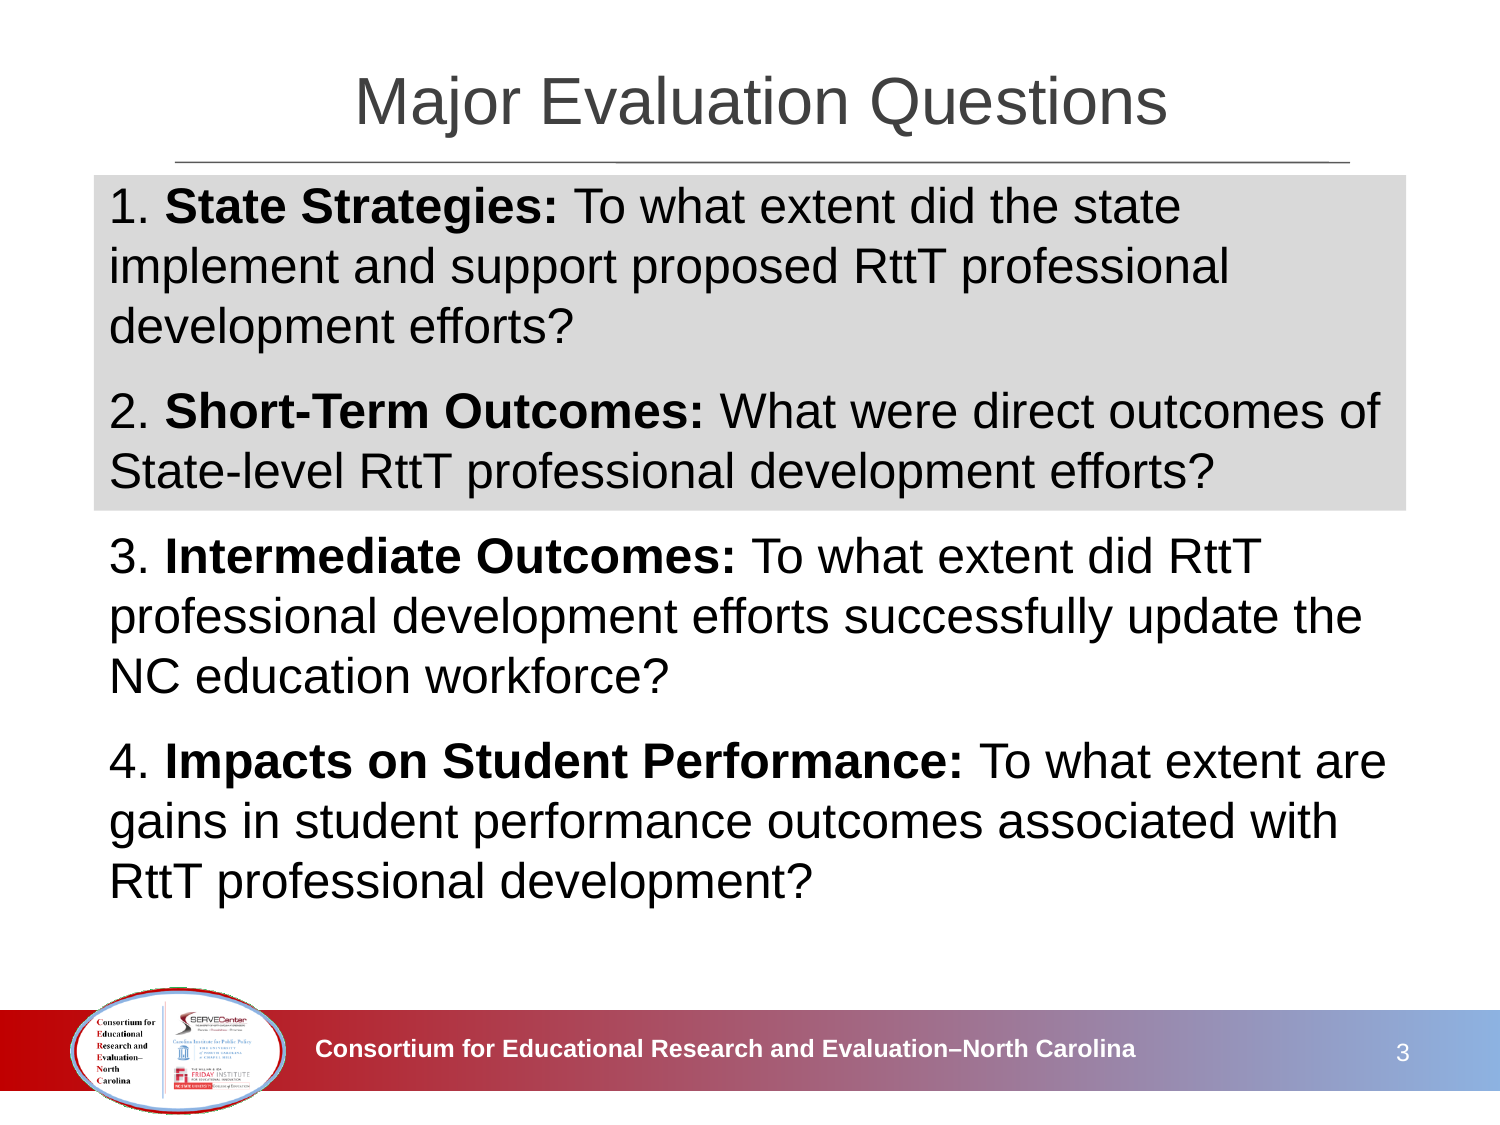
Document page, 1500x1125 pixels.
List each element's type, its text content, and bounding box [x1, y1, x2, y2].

title Major Evaluation Questions [174, 44, 1351, 151]
picture [70, 986, 286, 1116]
slide_number 3 [1268, 1021, 1425, 1082]
list 1. State Strategies: To what extent did the state implement and support proposed RttT professional development efforts? 2. Short-Term Outcomes: What were direct outcomes of State-level RttT professional development efforts? 3. Intermediate Outcomes: To what extent did RttT professional development efforts successfully update the NC education workforce? 4. Impacts on Student Performance: To what extent are gains in student performance outcomes associated with RttT professional development? [93, 165, 1407, 960]
